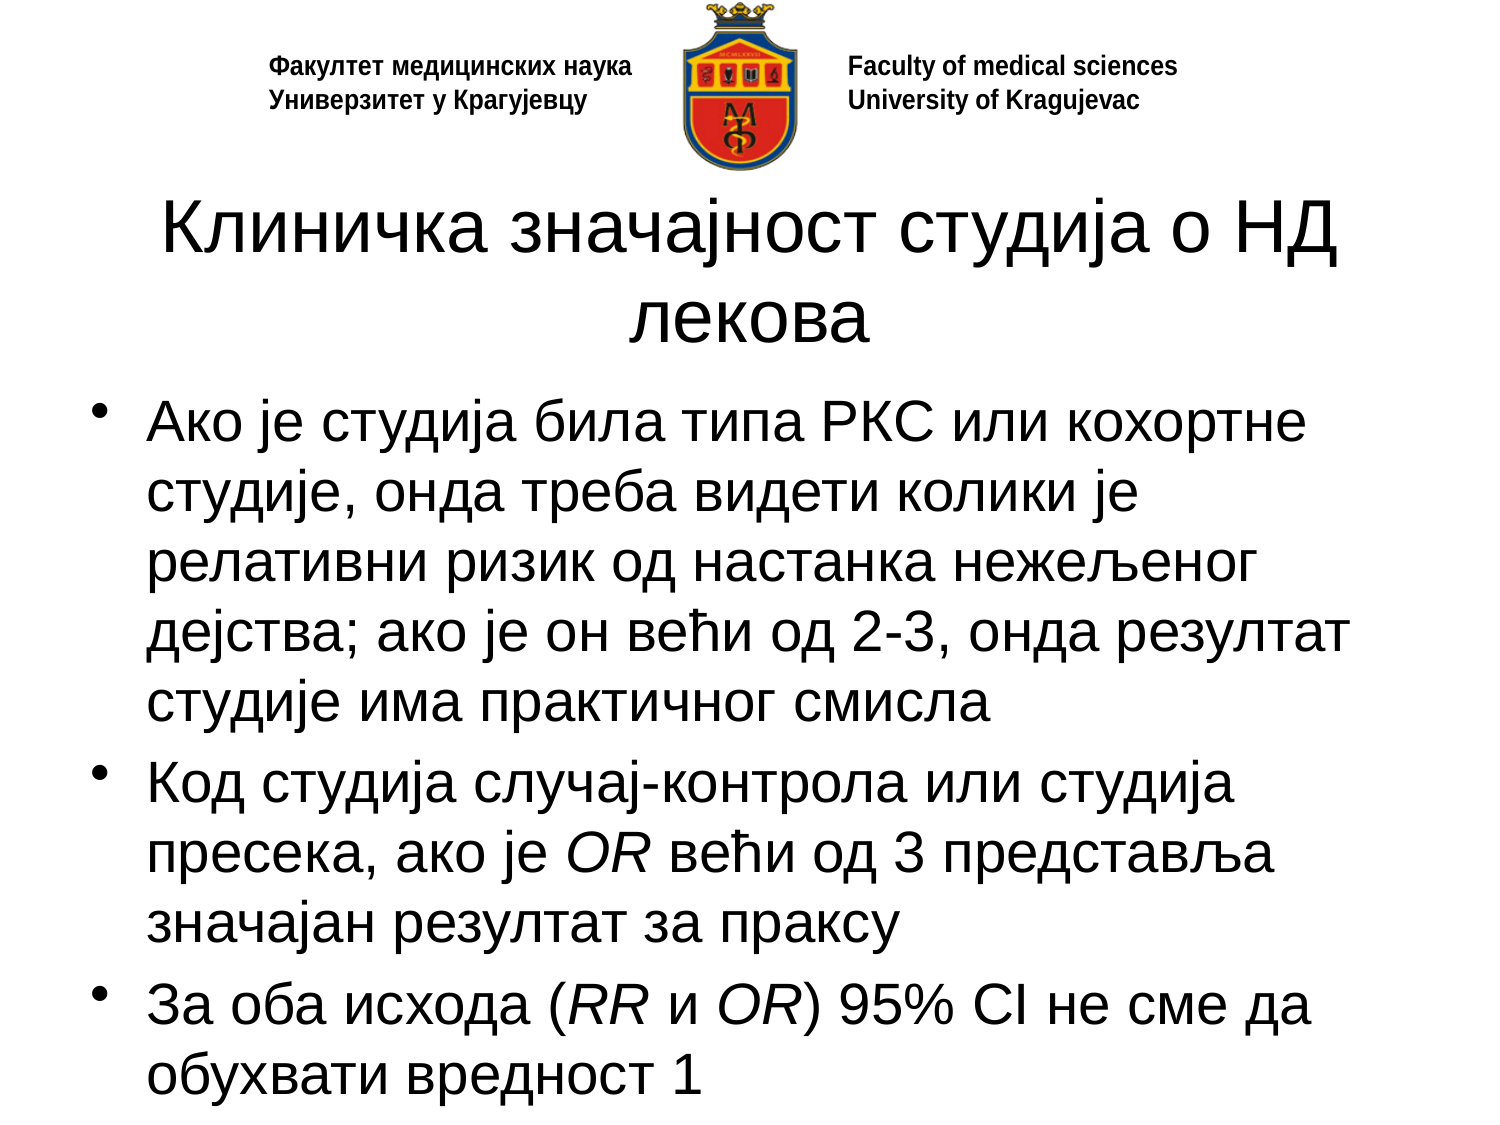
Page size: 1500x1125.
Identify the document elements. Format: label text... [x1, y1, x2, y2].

list Ако је студија била типа РКС или кохортне студије, онда треба видети колики је релативни ризик од настанка нежељеног дејства; ако је он већи од 2-3, онда резултат студије има практичног смисла Код студија случај-контрола или студија пресека, ако је OR већи од 3 представља значајан резултат за праксу За оба исхода (RR и OR) 95% CI не сме да обухвати вредност 1 [74, 374, 1426, 1118]
title Клиничка значајност студија о НД лекова [74, 173, 1426, 362]
